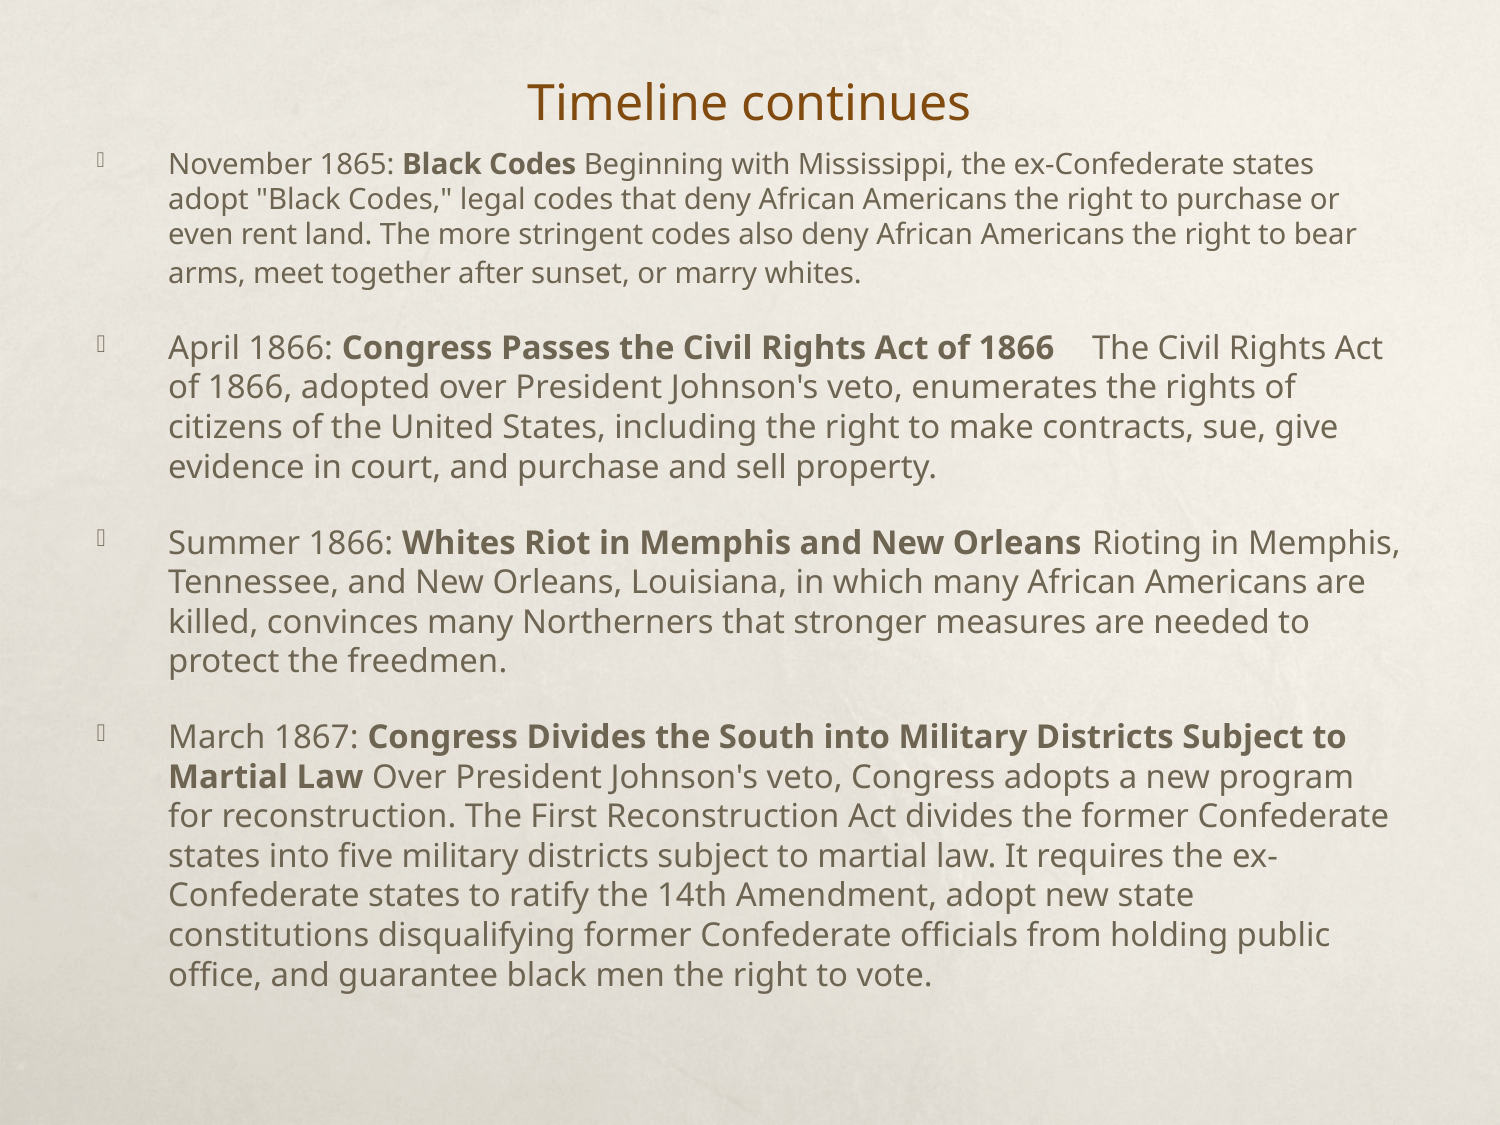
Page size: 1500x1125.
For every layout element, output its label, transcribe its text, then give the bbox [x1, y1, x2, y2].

list November 1865: Black Codes Beginning with Mississippi, the ex-Confederate states adopt "Black Codes," legal codes that deny African Americans the right to purchase or even rent land. The more stringent codes also deny African Americans the right to bear arms, meet together after sunset, or marry whites. April 1866: Congress Passes the Civil Rights Act of 1866 The Civil Rights Act of 1866, adopted over President Johnson's veto, enumerates the rights of citizens of the United States, including the right to make contracts, sue, give evidence in court, and purchase and sell property. Summer 1866: Whites Riot in Memphis and New Orleans Rioting in Memphis, Tennessee, and New Orleans, Louisiana, in which many African Americans are killed, convinces many Northerners that stronger measures are needed to protect the freedmen. March 1867: Congress Divides the South into Military Districts Subject to Martial Law Over President Johnson's veto, Congress adopts a new program for reconstruction. The First Reconstruction Act divides the former Confederate states into five military districts subject to martial law. It requires the ex-Confederate states to ratify the 14th Amendment, adopt new state constitutions disqualifying former Confederate officials from holding public office, and guarantee black men the right to vote. [81, 137, 1419, 1005]
title Timeline continues [81, 15, 1419, 137]
